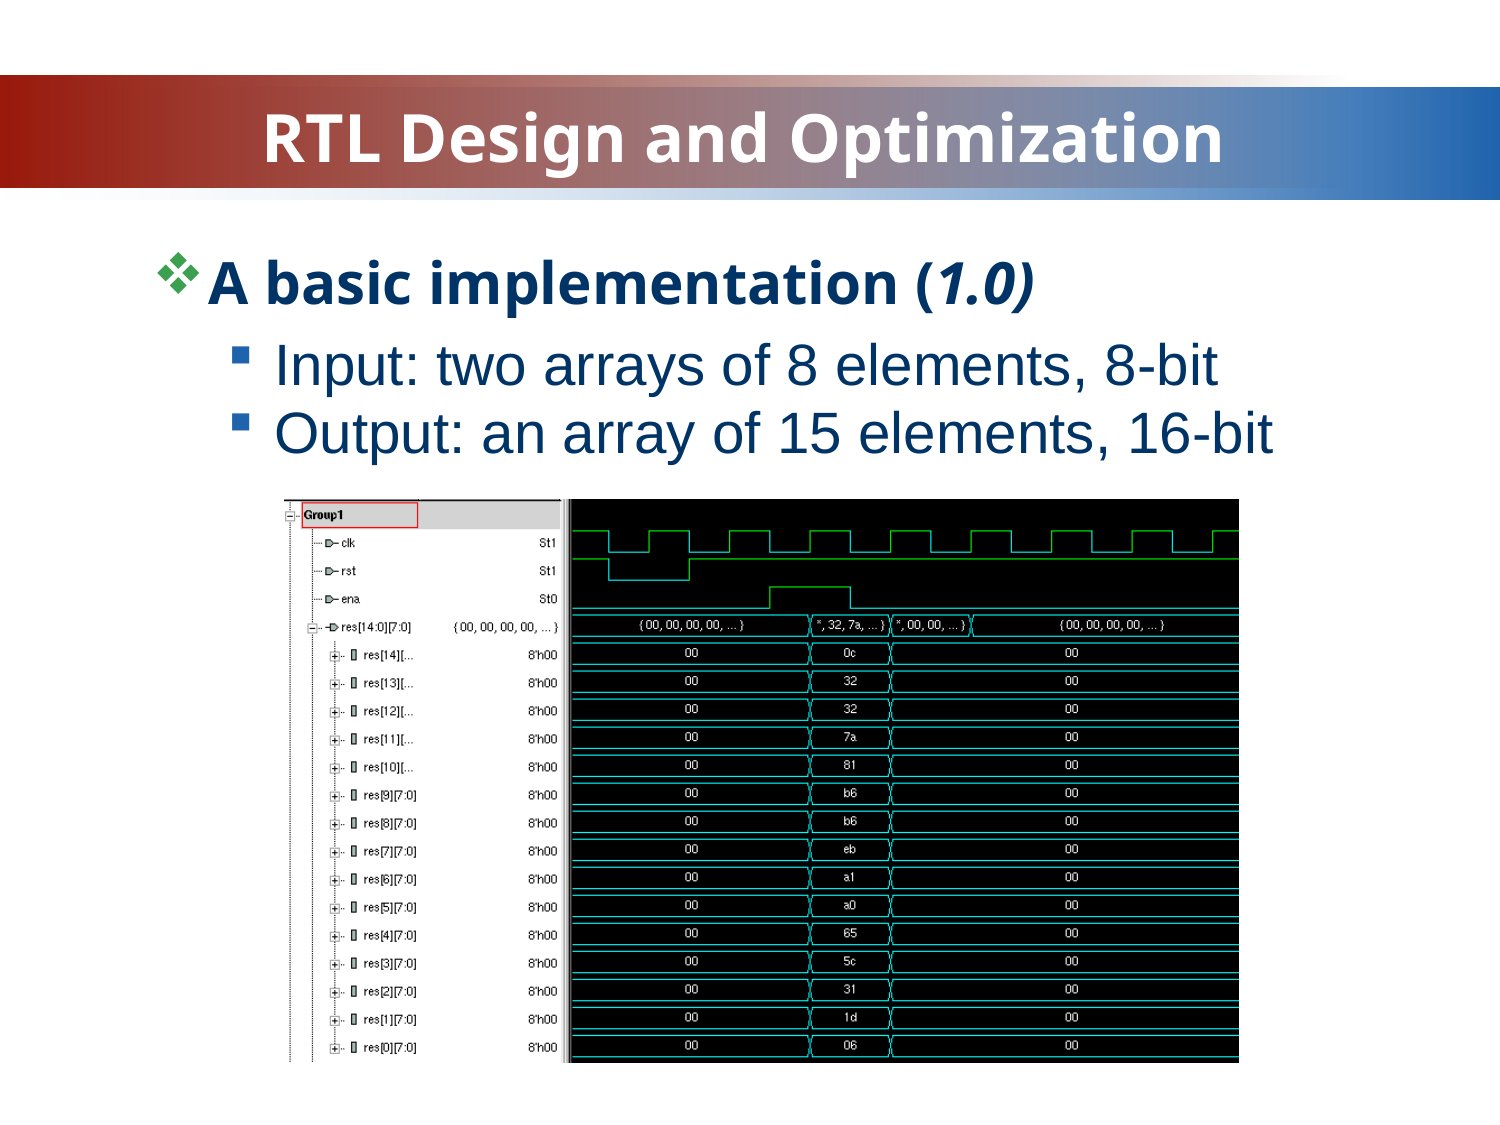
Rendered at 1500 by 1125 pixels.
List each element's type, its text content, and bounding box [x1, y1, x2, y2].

picture [284, 499, 1239, 1063]
list A basic implementation (1.0) Input: two arrays of 8 elements, 8-bit Output: an array of 15 elements, 16-bit [137, 252, 1386, 1108]
title RTL Design and Optimization [137, 89, 1350, 183]
